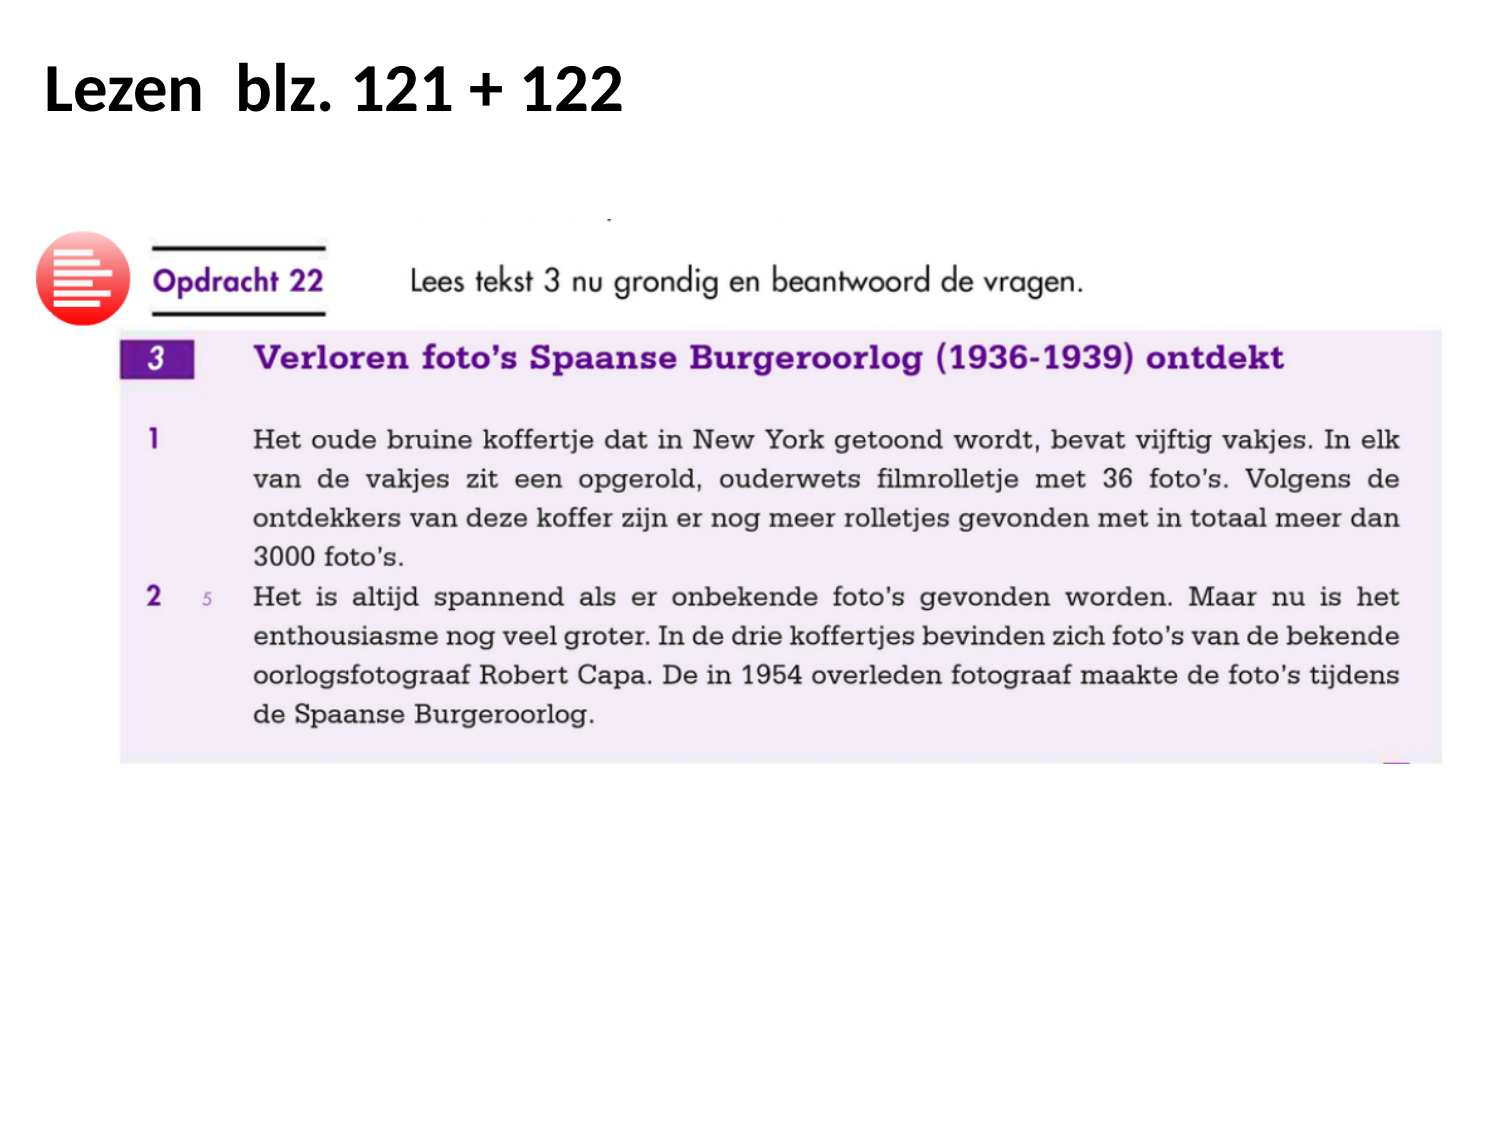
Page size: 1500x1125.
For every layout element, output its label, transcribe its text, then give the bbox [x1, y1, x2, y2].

text_box Lezen blz. 121 + 122 [29, 44, 986, 133]
picture [29, 219, 1447, 764]
